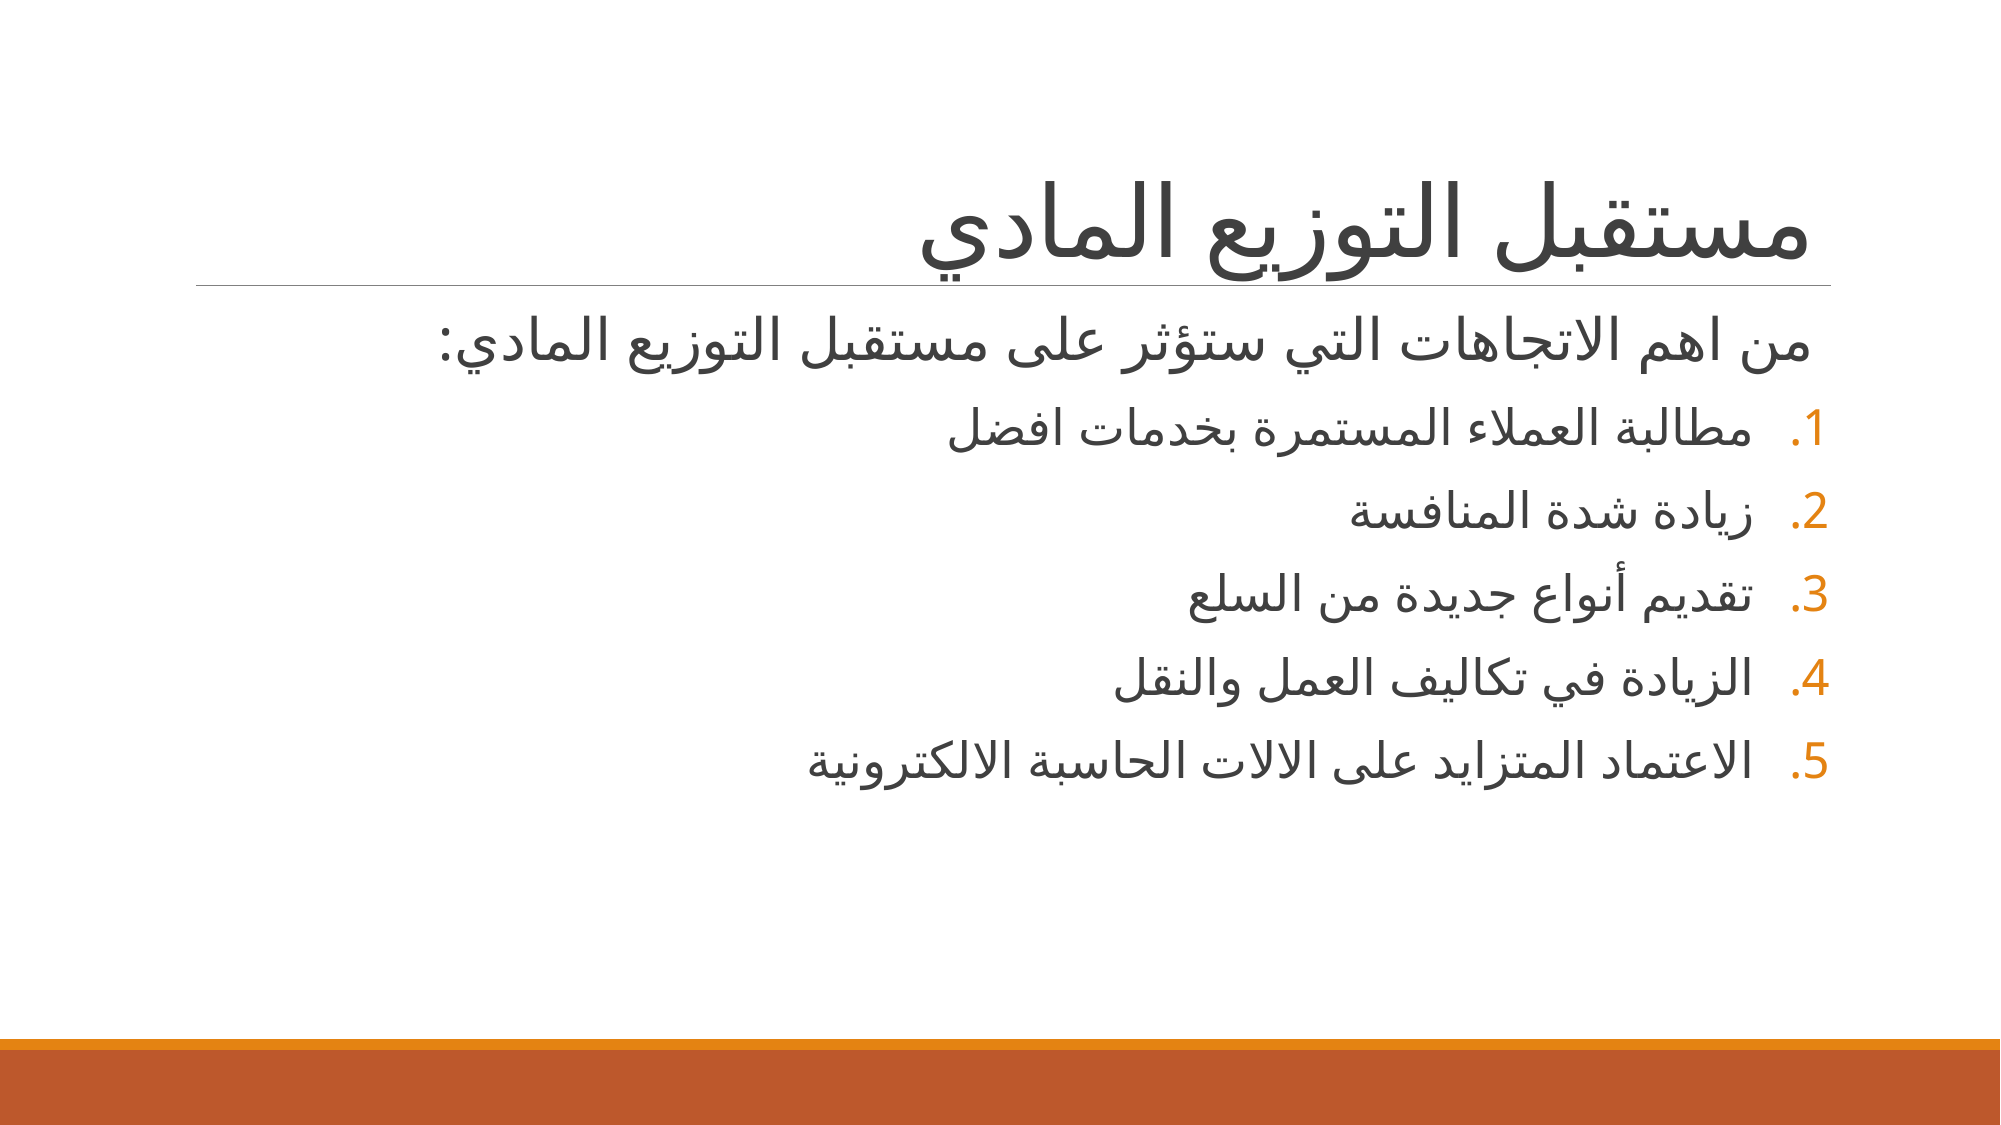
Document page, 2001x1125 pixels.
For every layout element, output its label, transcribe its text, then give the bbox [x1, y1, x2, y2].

list من اهم الاتجاهات التي ستؤثر على مستقبل التوزيع المادي: مطالبة العملاء المستمرة بخدمات افضل زيادة شدة المنافسة تقديم أنواع جديدة من السلع الزيادة في تكاليف العمل والنقل الاعتماد المتزايد على الالات الحاسبة الالكترونية [180, 302, 1830, 963]
title مستقبل التوزيع المادي [180, 47, 1830, 285]
